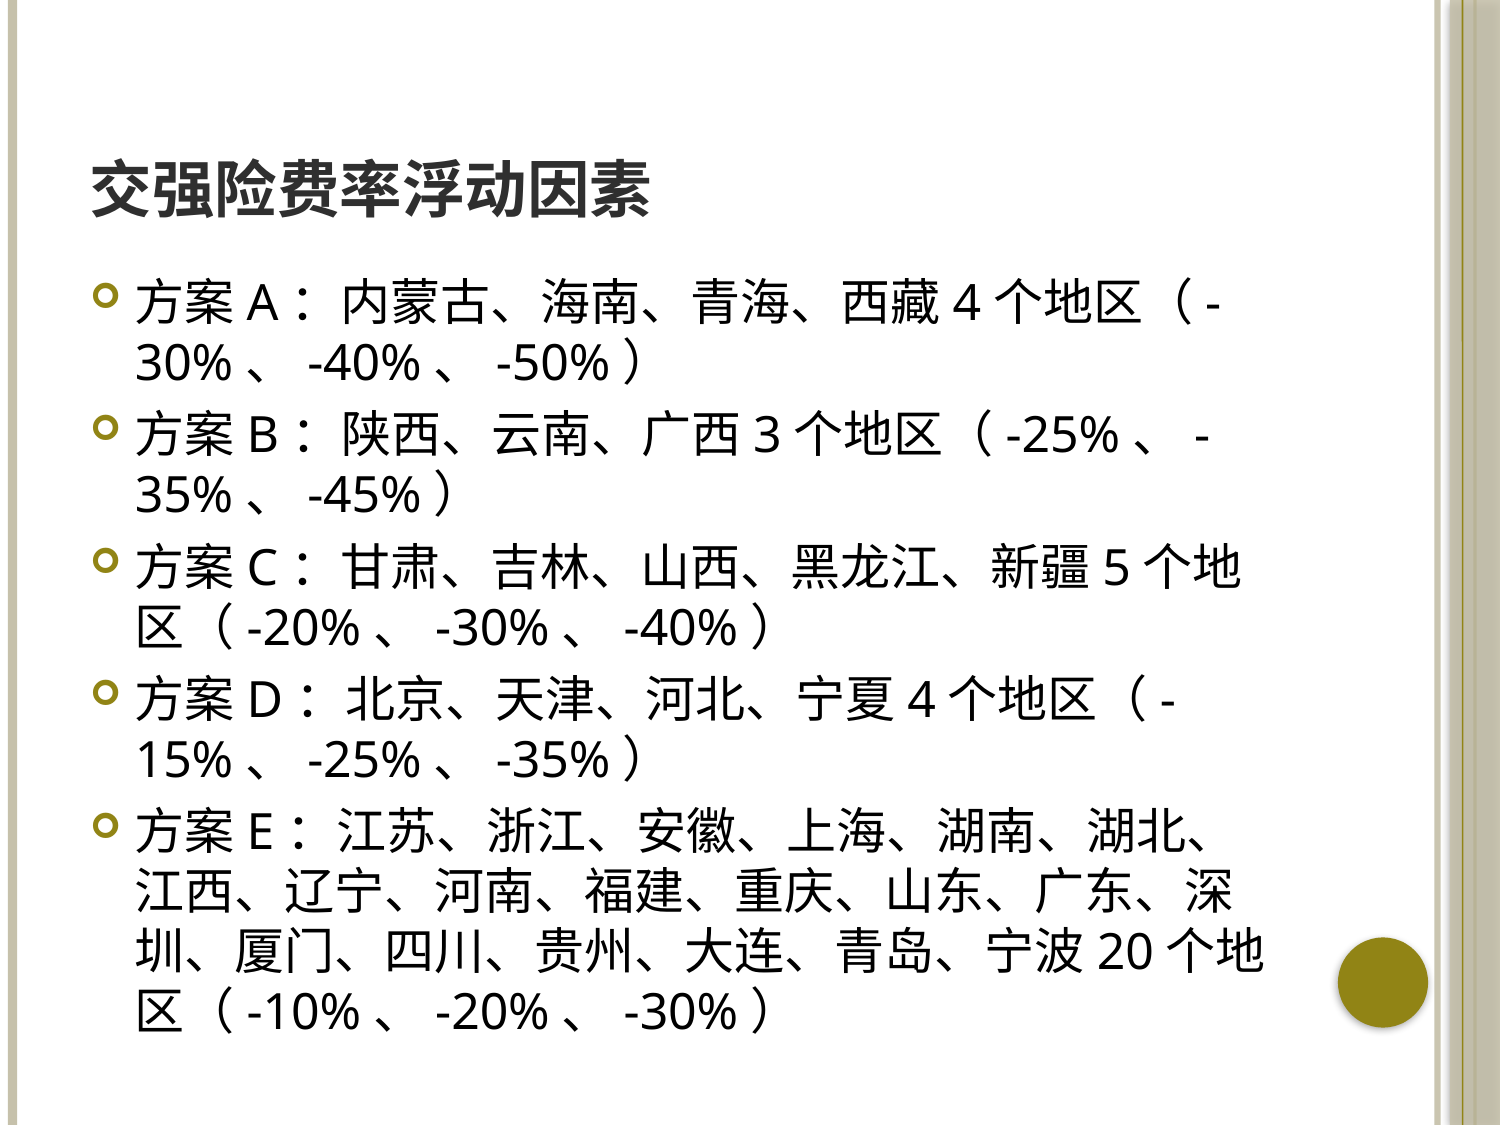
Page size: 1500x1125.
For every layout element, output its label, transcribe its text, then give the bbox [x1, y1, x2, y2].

list 方案A：内蒙古、海南、青海、西藏4个地区（-30%、-40%、-50%） 方案B：陕西、云南、广西3个地区（-25%、-35%、-45%） 方案C：甘肃、吉林、山西、黑龙江、新疆5个地区（-20%、-30%、-40%） 方案D：北京、天津、河北、宁夏4个地区（-15%、-25%、-35%） 方案E：江苏、浙江、安徽、上海、湖南、湖北、江西、辽宁、河南、福建、重庆、山东、广东、深圳、厦门、四川、贵州、大连、青岛、宁波20个地区（-10%、-20%、-30%） [74, 262, 1301, 1063]
title 交强险费率浮动因素 [75, 45, 1300, 233]
